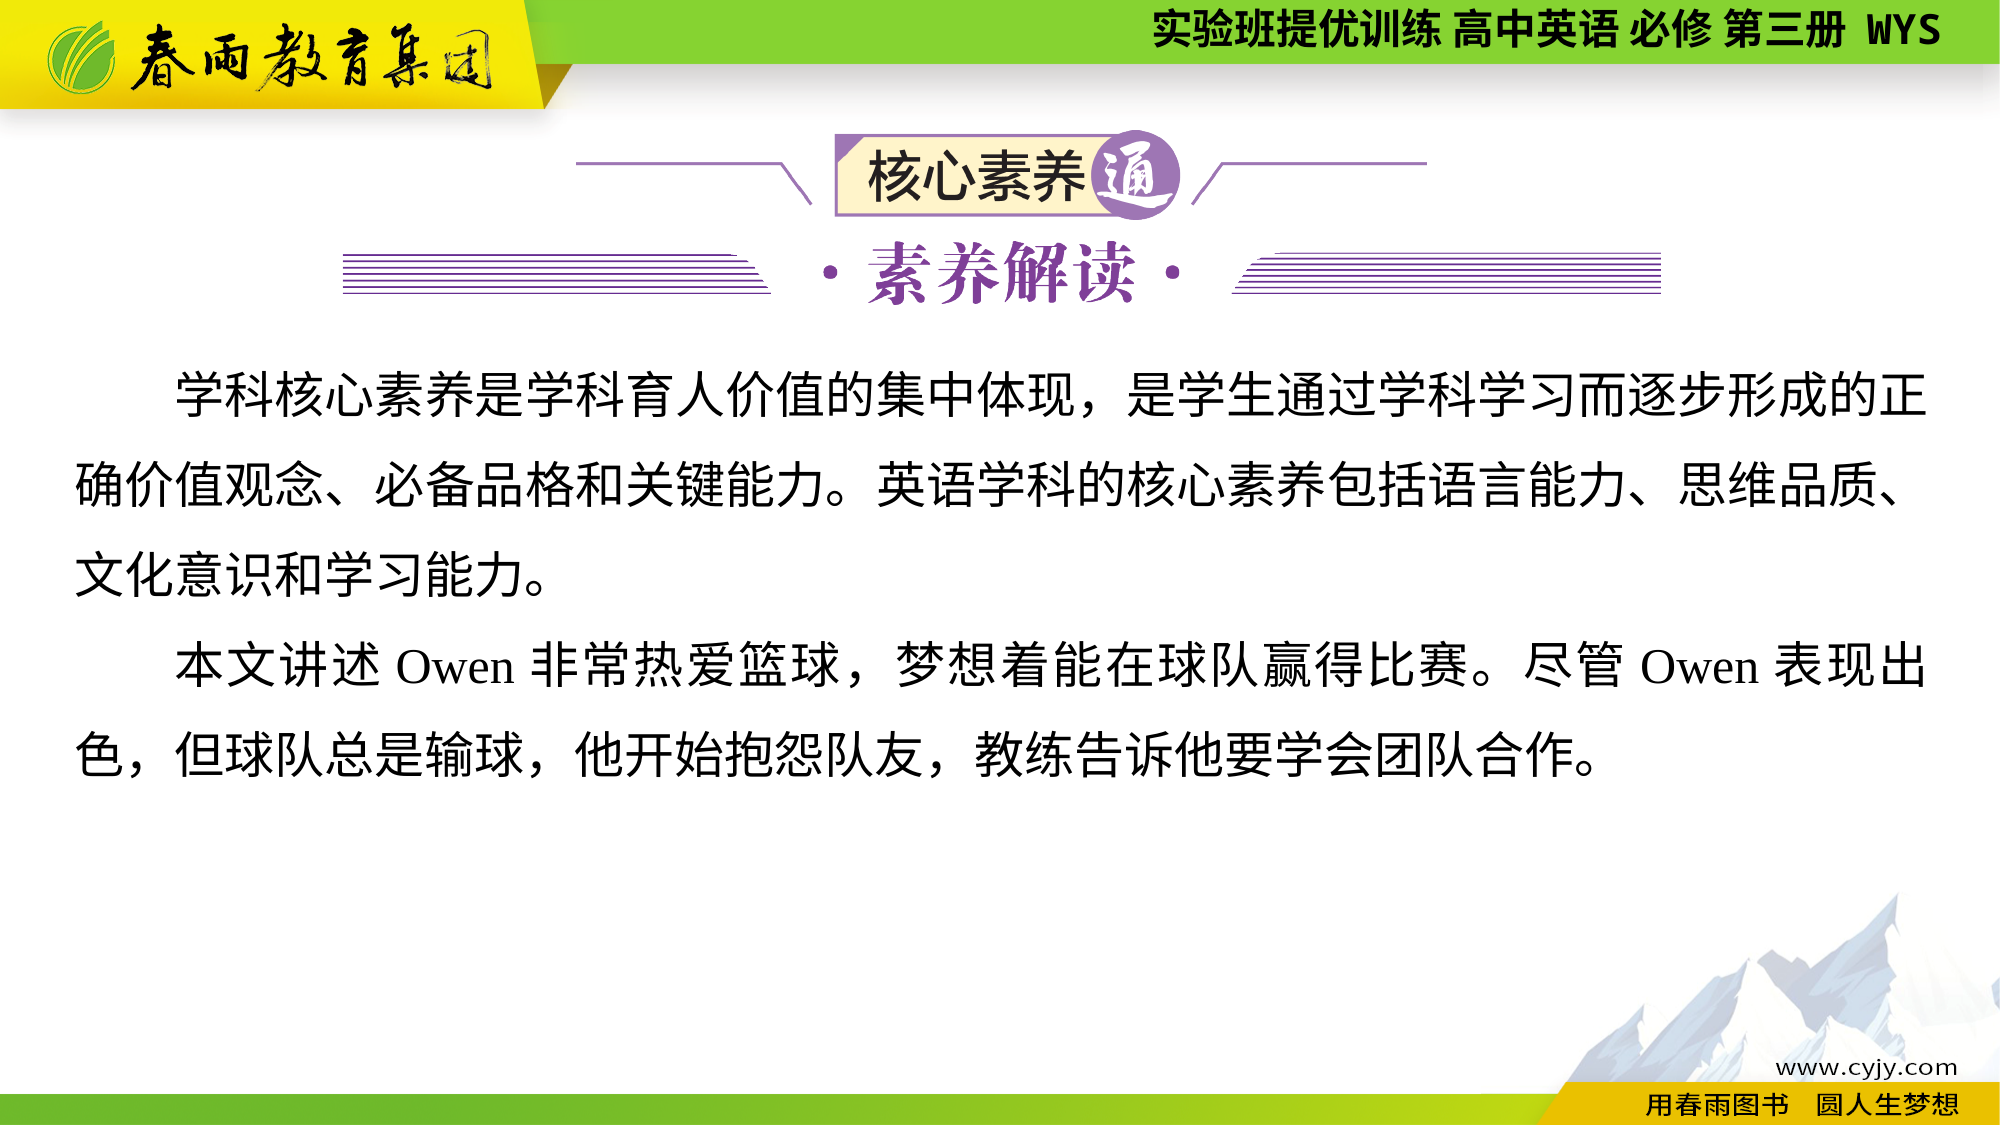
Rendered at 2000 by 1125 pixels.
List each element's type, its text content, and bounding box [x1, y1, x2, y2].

list 学科核心素养是学科育人价值的集中体现，是学生通过学科学习而逐步形成的正确价值观念、必备品格和关键能力。英语学科的核心素养包括语言能力、思维品质、文化意识和学习能力。 本文讲述Owen非常热爱篮球，梦想着能在球队赢得比赛。尽管Owen表现出色，但球队总是输球，他开始抱怨队友，教练告诉他要学会团队合作。 [59, 326, 1944, 785]
picture [0, 0, 2000, 1125]
